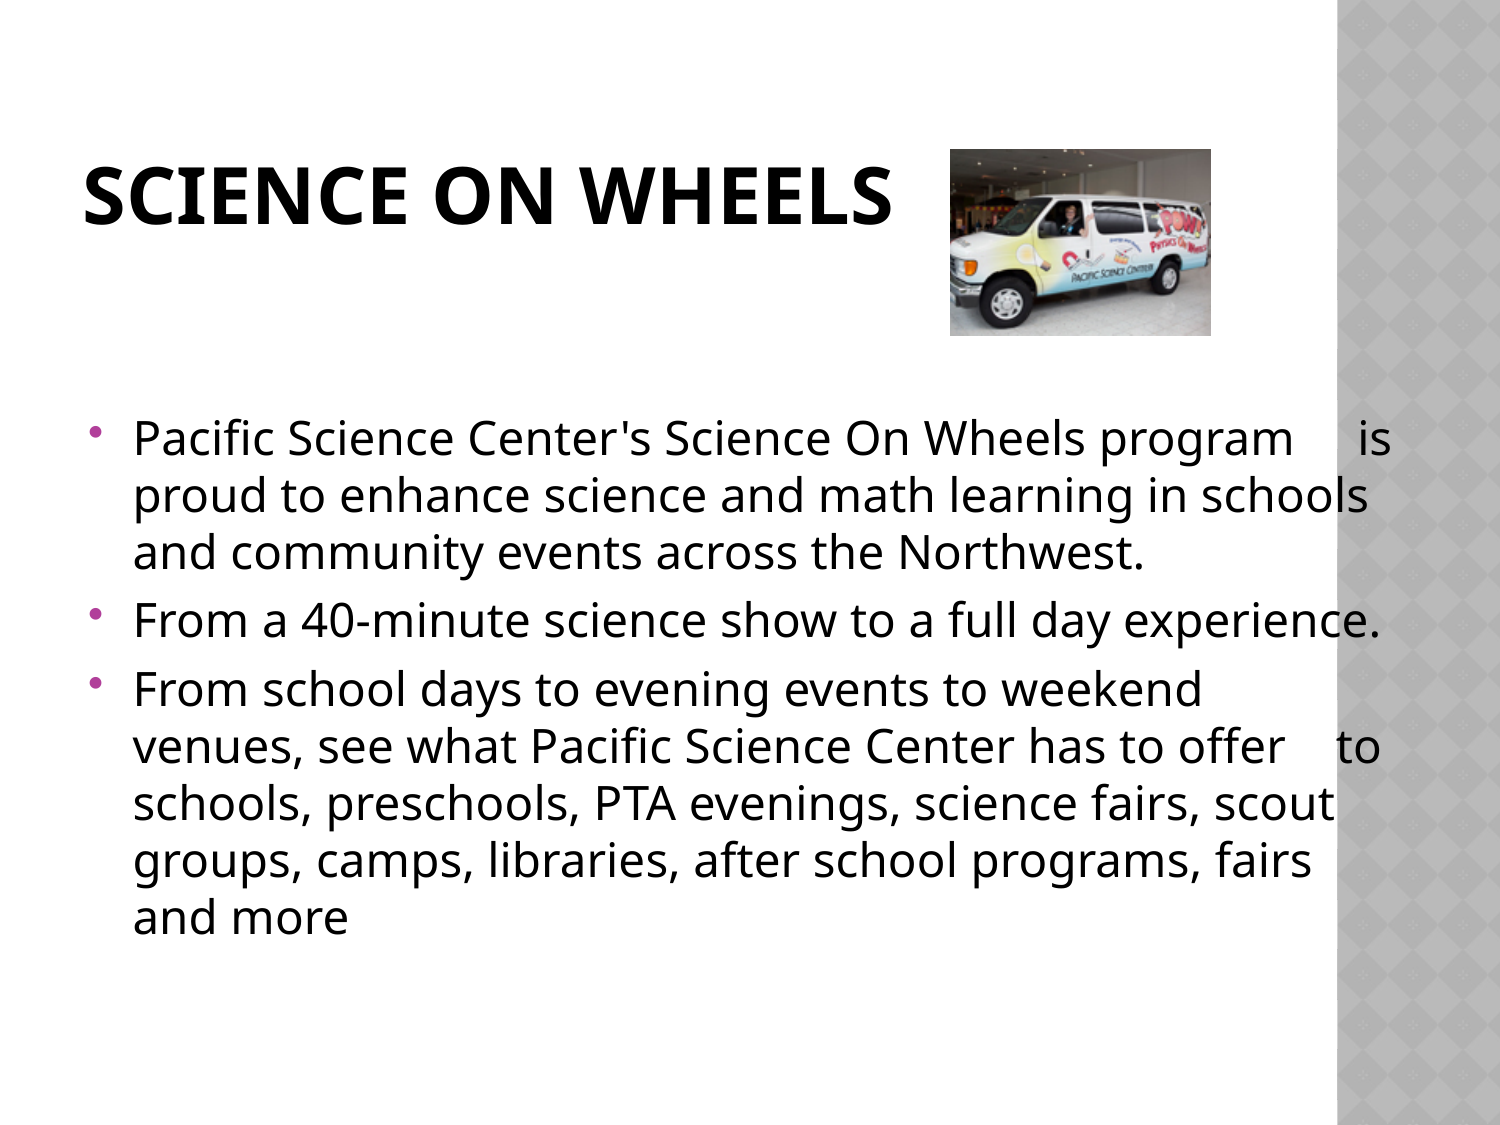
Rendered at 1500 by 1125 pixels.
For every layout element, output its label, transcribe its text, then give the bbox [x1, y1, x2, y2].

picture [949, 149, 1212, 337]
list Pacific Science Center's Science On Wheels program is proud to enhance science and math learning in schools and community events across the Northwest. From a 40-minute science show to a full day experience. From school days to evening events to weekend venues, see what Pacific Science Center has to offer to schools, preschools, PTA evenings, science fairs, scout groups, camps, libraries, after school programs, fairs and more [75, 399, 1425, 1000]
title Science on Wheels [75, 52, 1263, 240]
